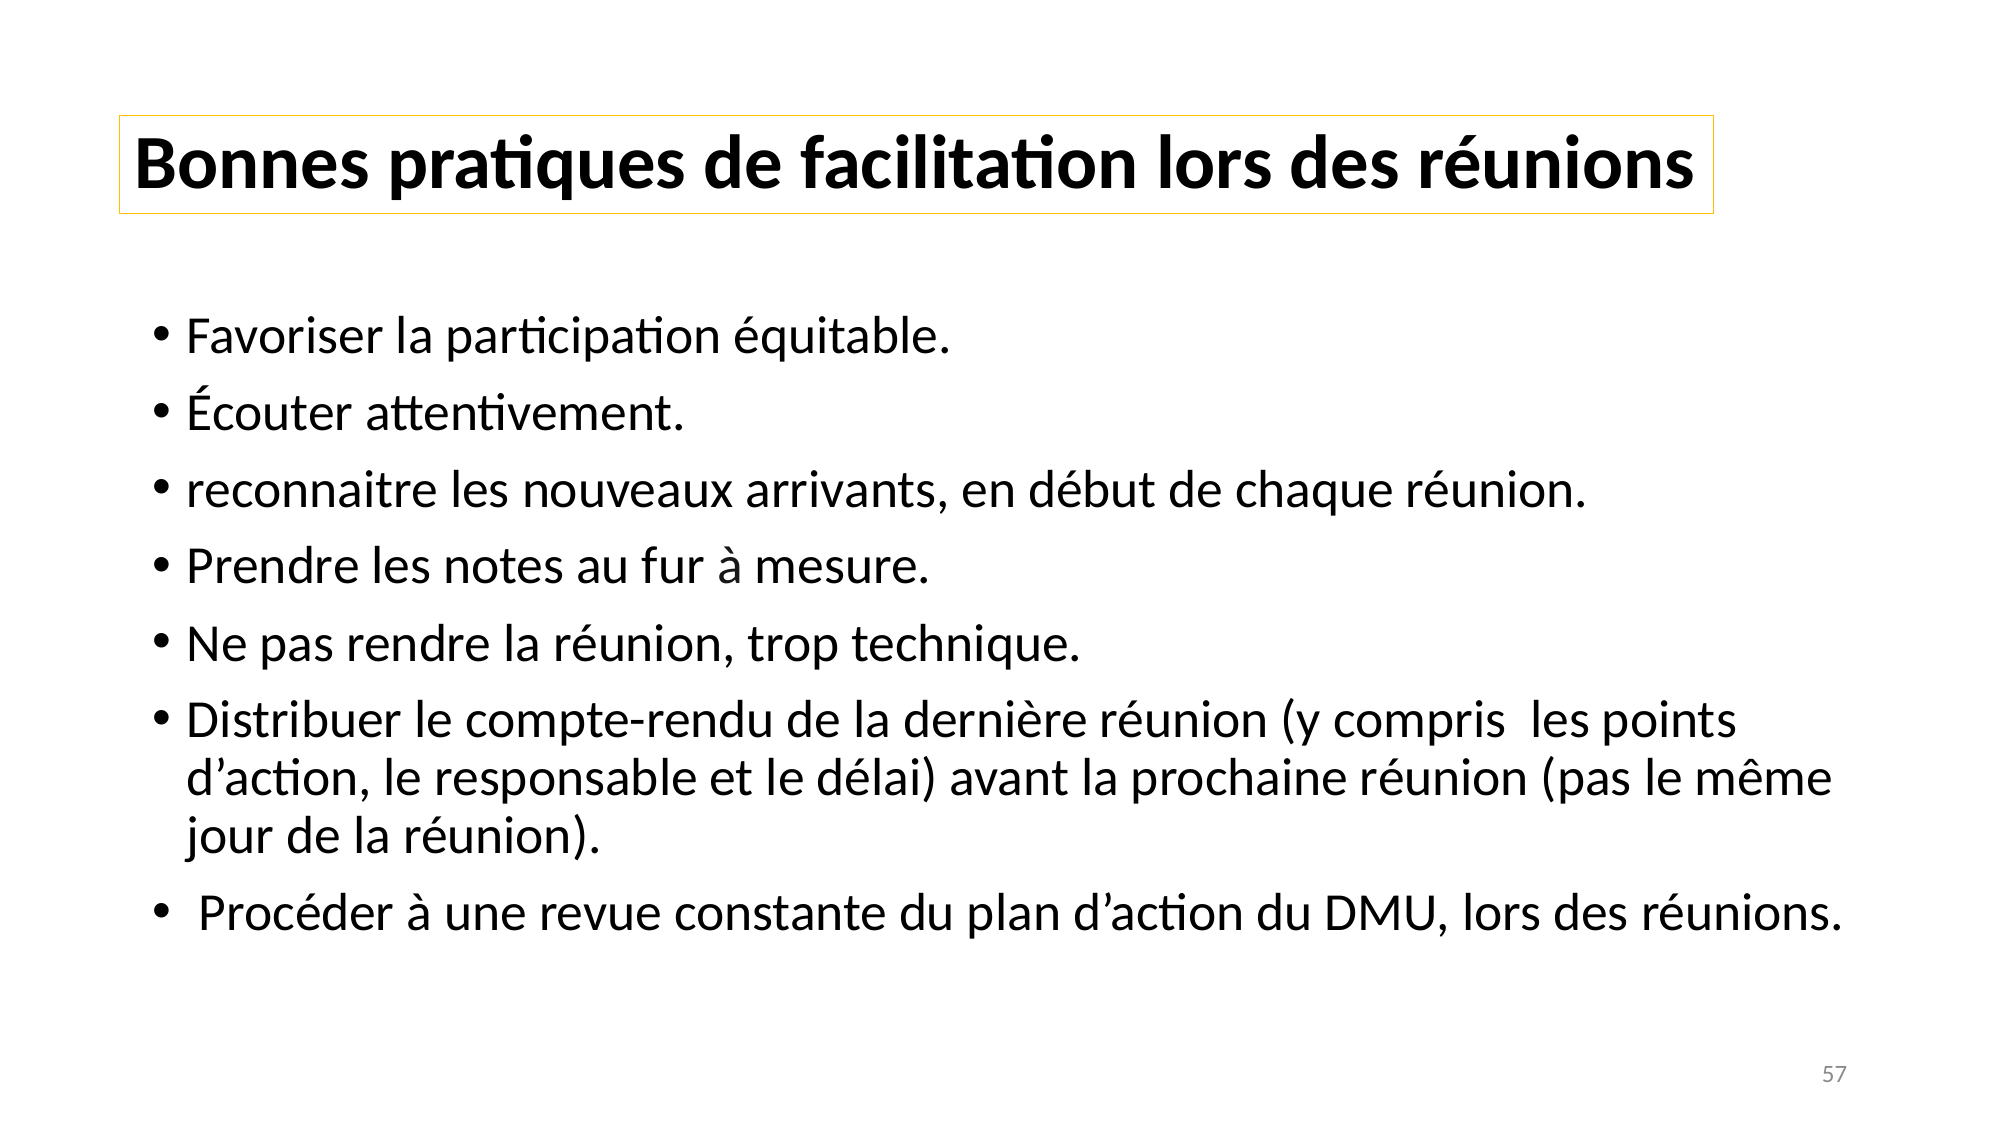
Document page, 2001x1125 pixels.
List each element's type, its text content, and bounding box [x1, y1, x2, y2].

list Favoriser la participation équitable. Écouter attentivement. reconnaitre les nouveaux arrivants, en début de chaque réunion. Prendre les notes au fur à mesure. Ne pas rendre la réunion, trop technique. Distribuer le compte-rendu de la dernière réunion (y compris les points d’action, le responsable et le délai) avant la prochaine réunion (pas le même jour de la réunion). Procéder à une revue constante du plan d’action du DMU, lors des réunions. [137, 299, 1863, 1014]
slide_number 57 [1412, 1042, 1863, 1103]
title Bonnes pratiques de facilitation lors des réunions [119, 115, 1714, 214]
